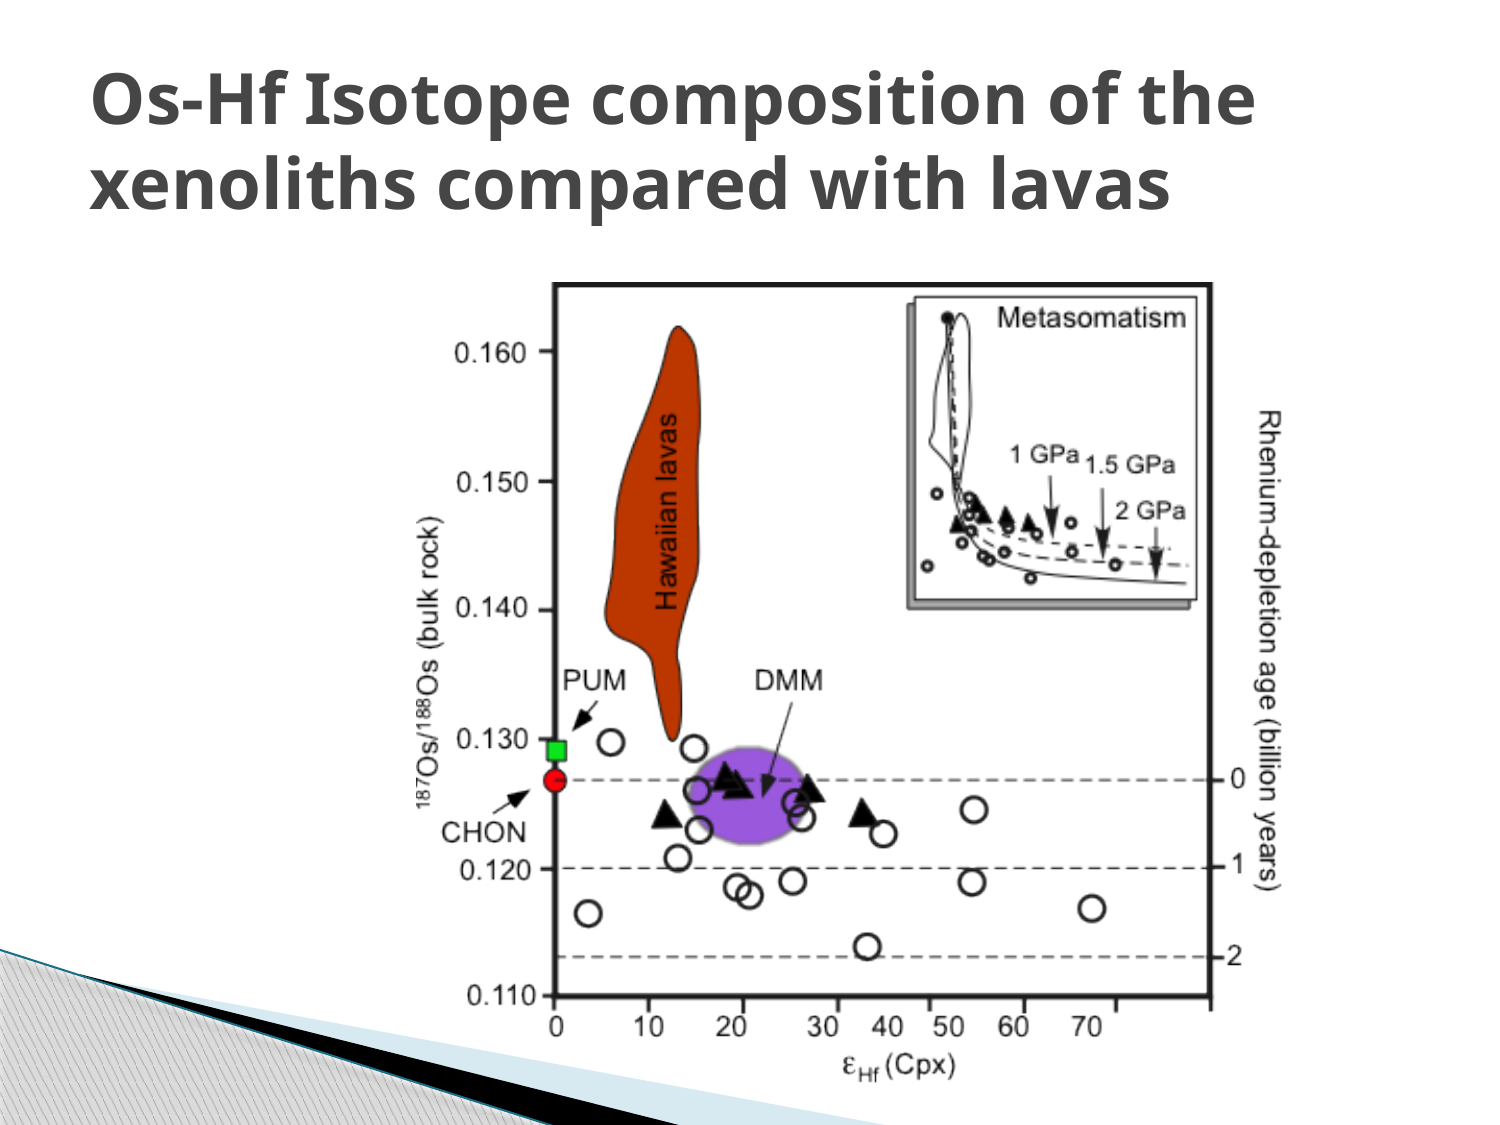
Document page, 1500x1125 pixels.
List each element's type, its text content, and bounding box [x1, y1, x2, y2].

title Os-Hf Isotope composition of the xenoliths compared with lavas [75, 45, 1425, 233]
picture [416, 281, 1284, 1087]
